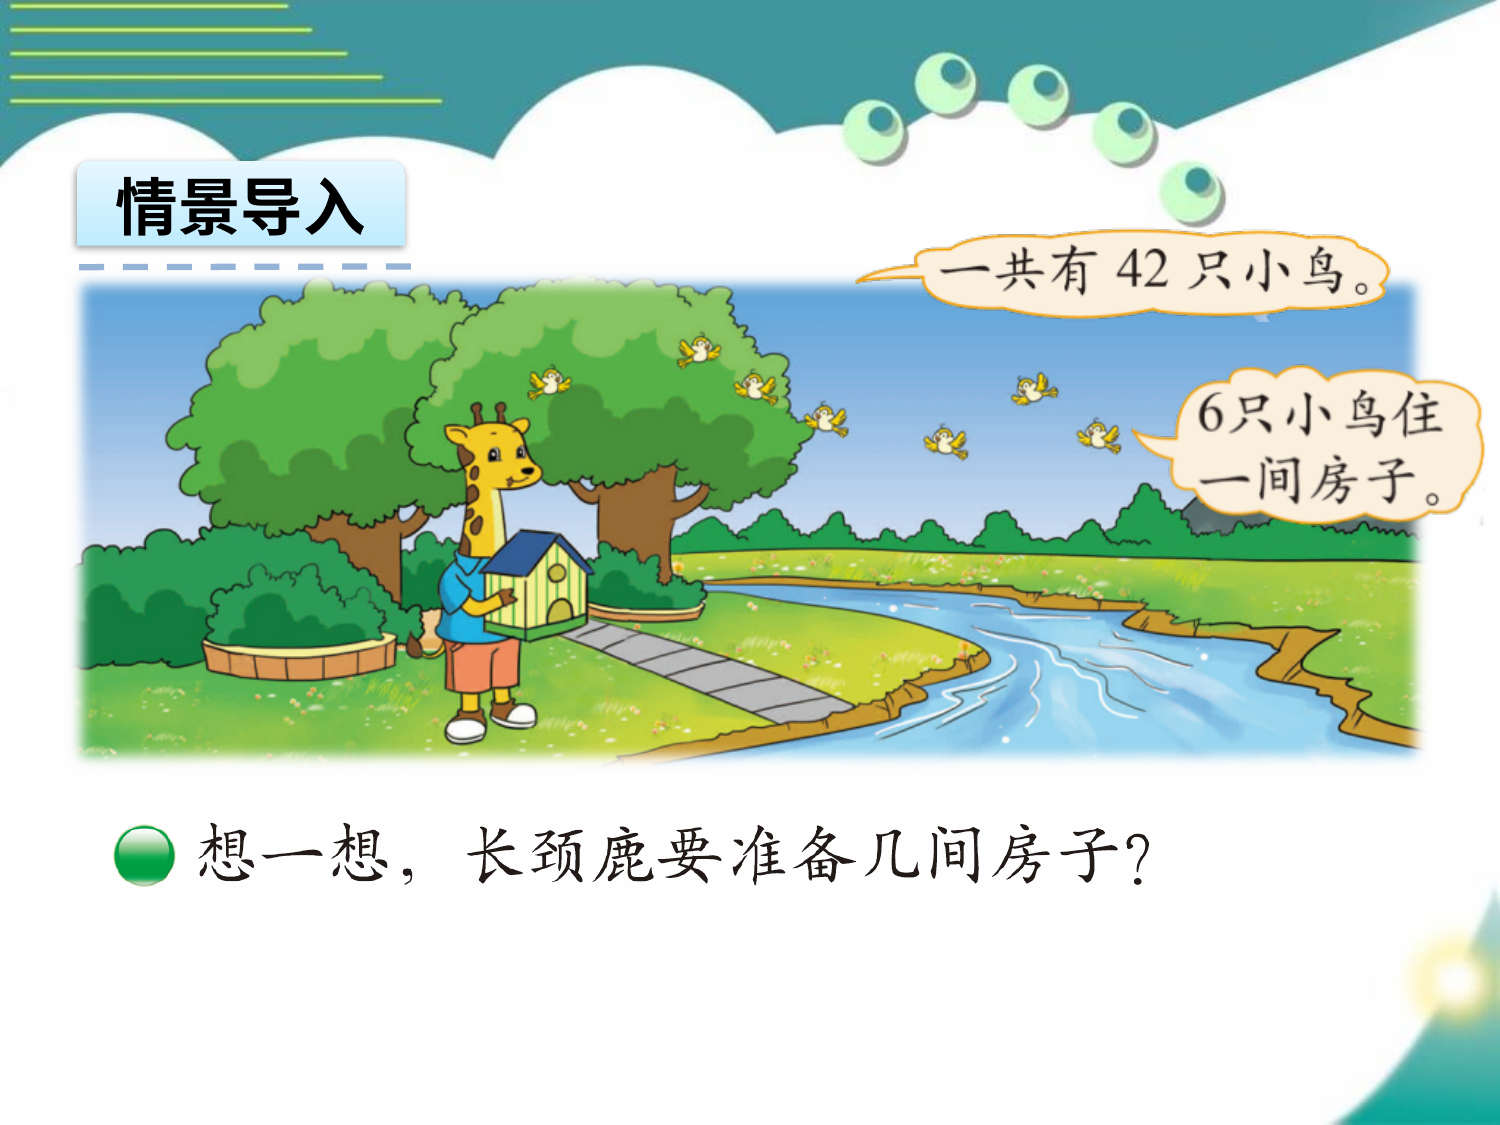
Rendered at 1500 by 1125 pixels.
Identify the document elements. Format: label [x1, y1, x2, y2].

picture [0, 0, 1500, 1125]
text_box [76, 160, 420, 268]
